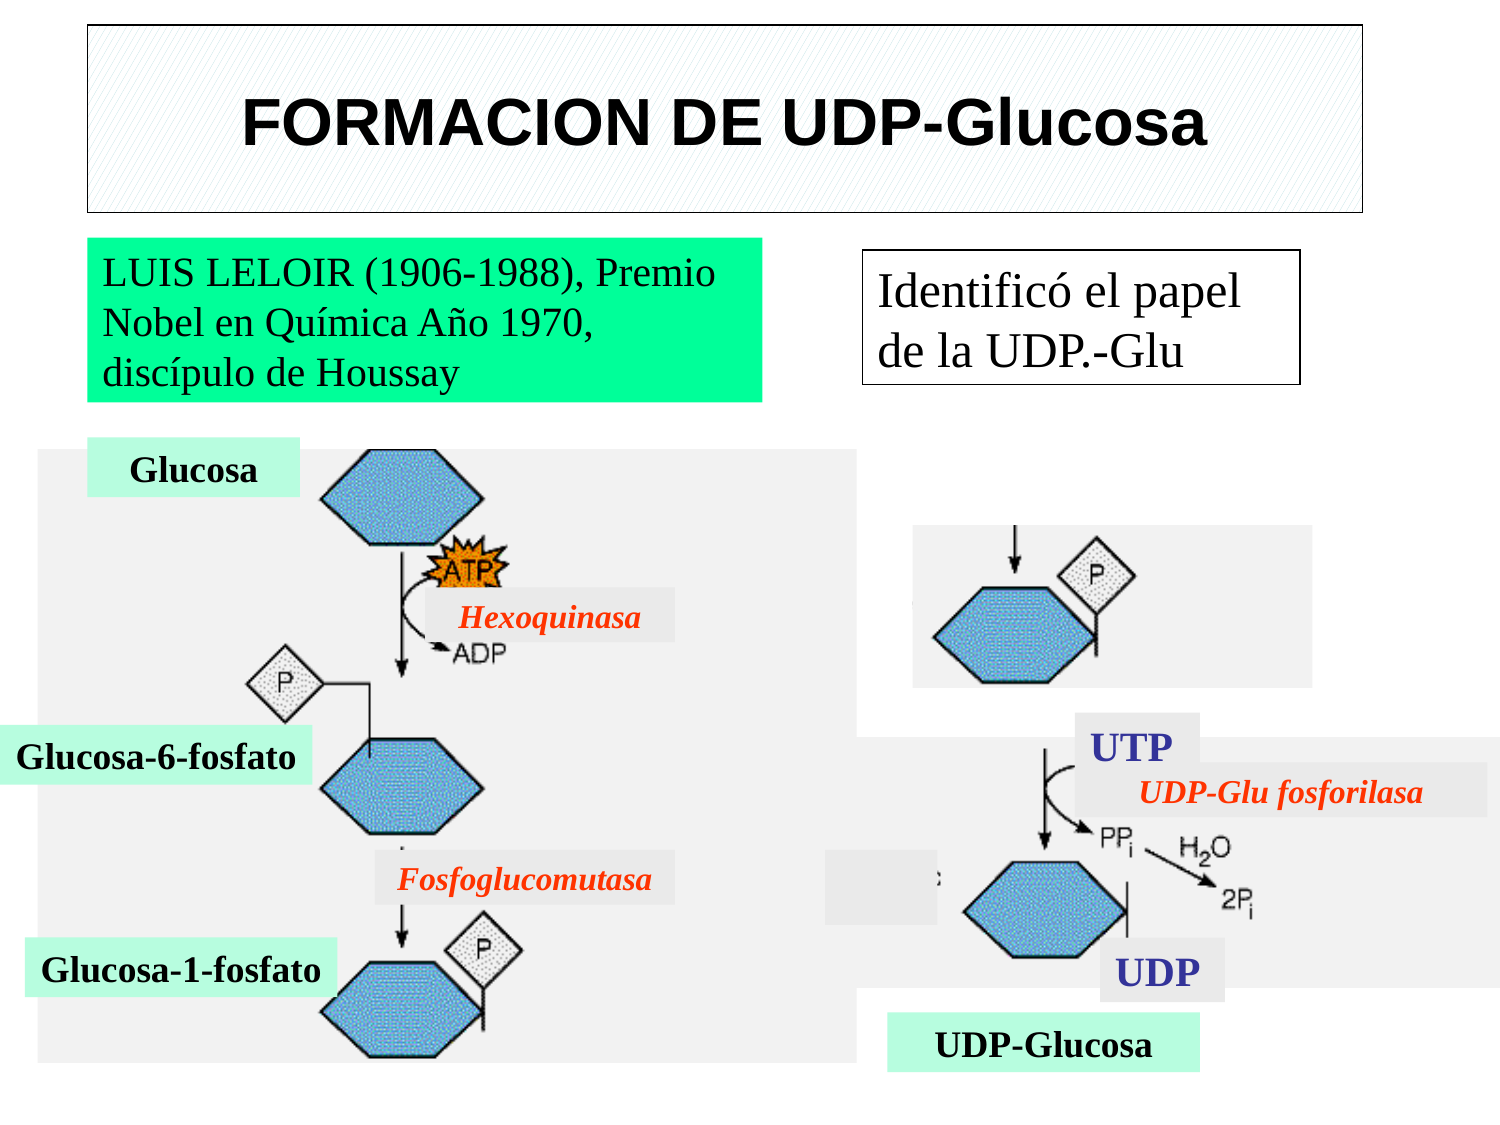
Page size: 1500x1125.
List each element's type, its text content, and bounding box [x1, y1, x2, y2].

text_box LUIS LELOIR (1906-1988), Premio Nobel en Química Año 1970, discípulo de Houssay [87, 237, 763, 403]
text_box Identificó el papel de la UDP.-Glu [862, 249, 1300, 385]
title FORMACION DE UDP-Glucosa [87, 24, 1363, 213]
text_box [680, 524, 1500, 1073]
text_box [0, 424, 857, 1063]
